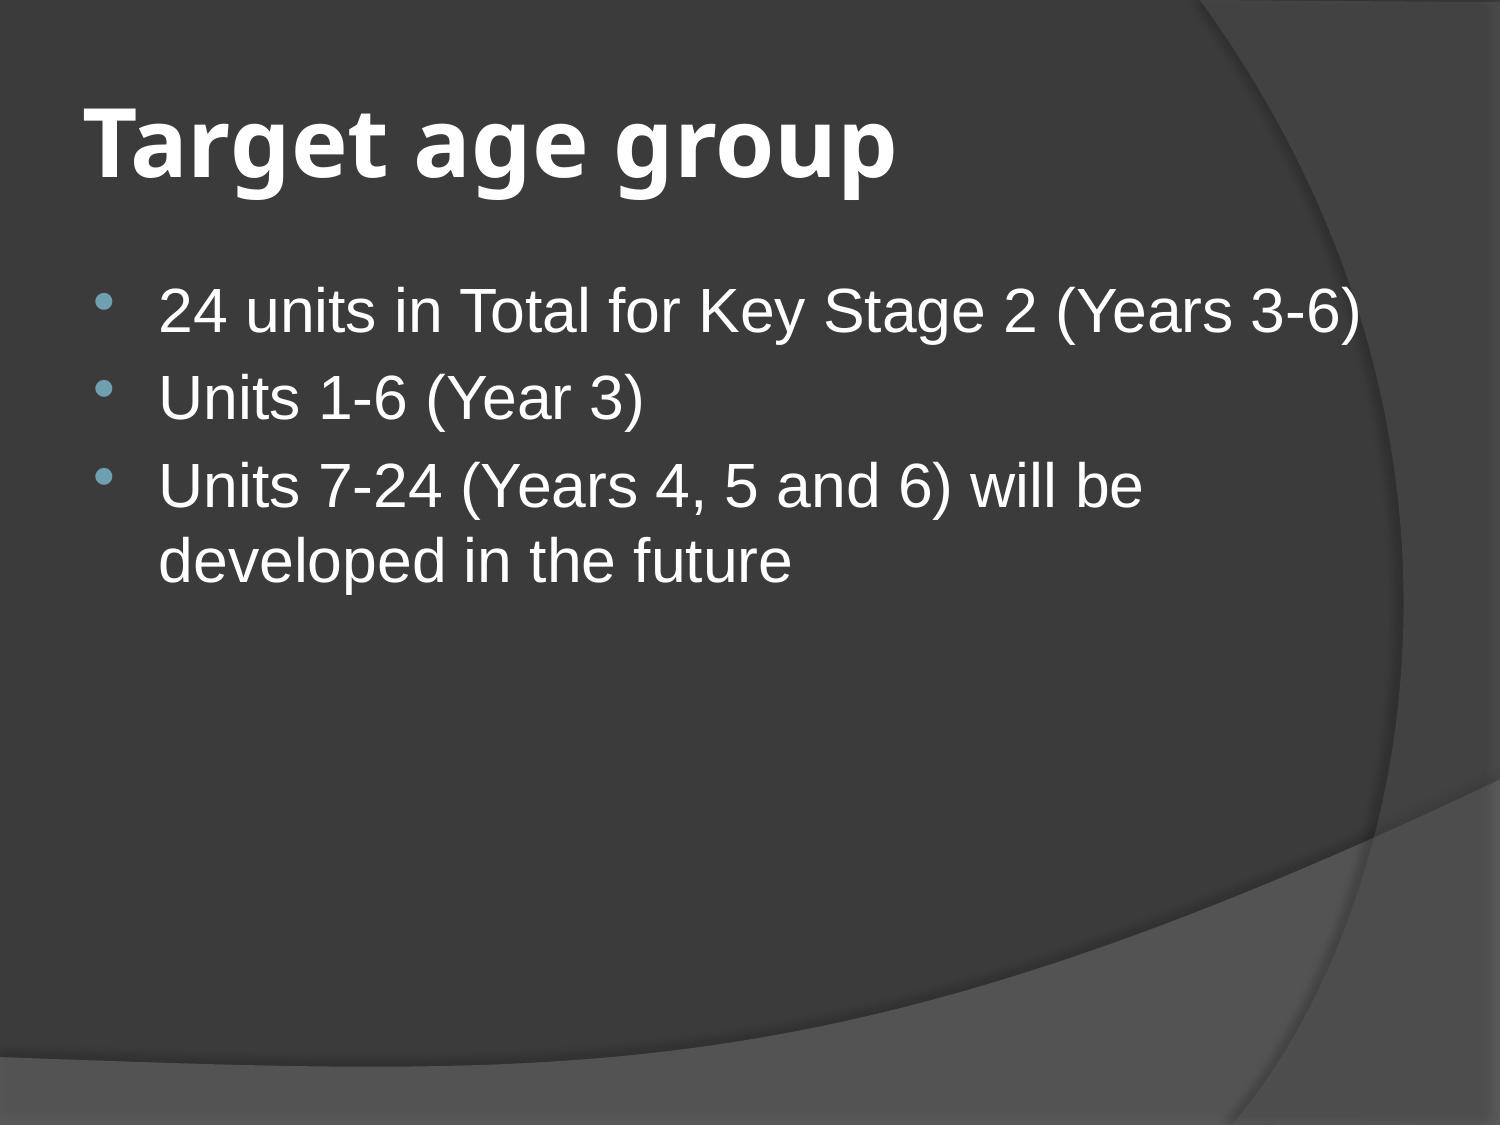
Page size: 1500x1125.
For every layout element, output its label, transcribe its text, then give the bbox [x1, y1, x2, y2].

list 24 units in Total for Key Stage 2 (Years 3-6) Units 1-6 (Year 3) Units 7-24 (Years 4, 5 and 6) will be developed in the future [75, 262, 1400, 1005]
title Target age group [75, 45, 1300, 233]
